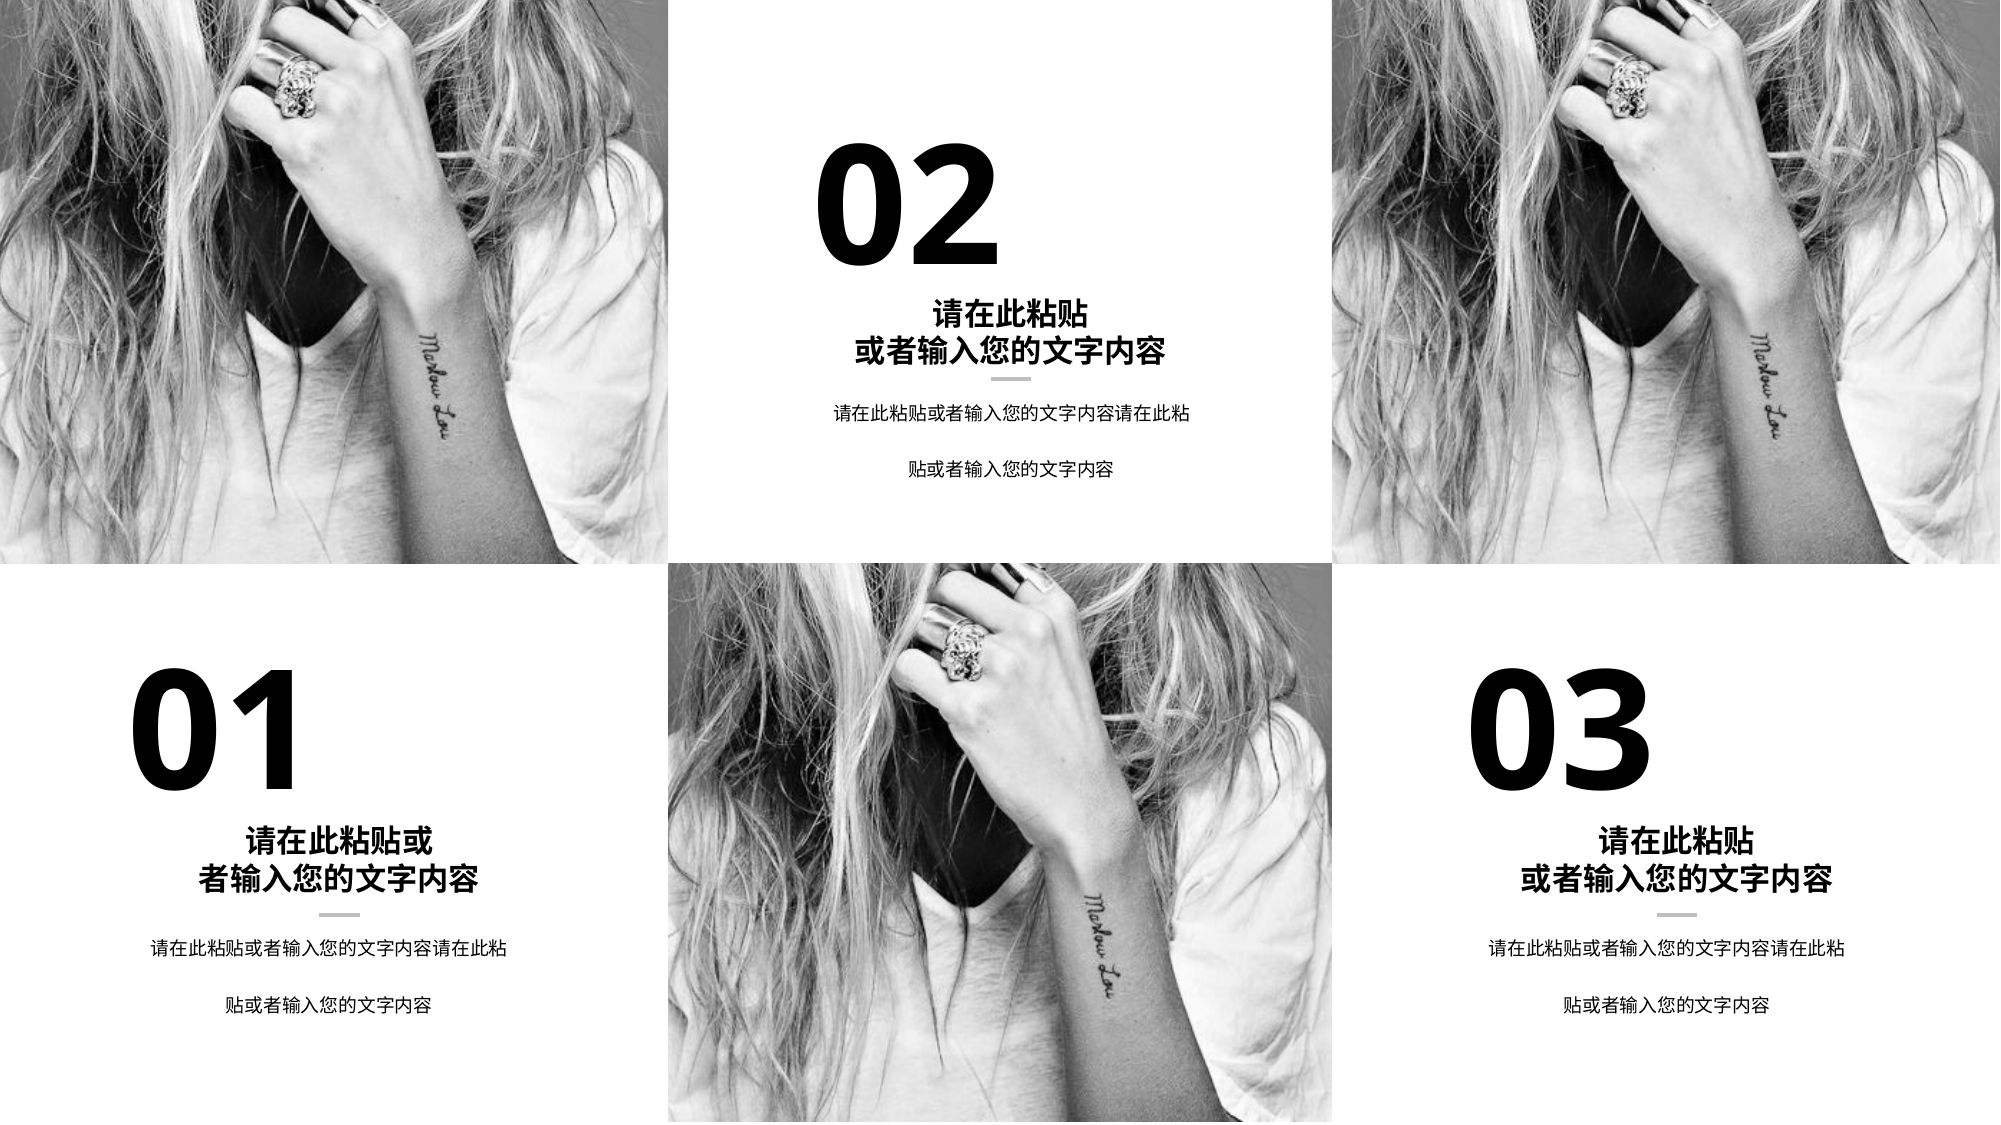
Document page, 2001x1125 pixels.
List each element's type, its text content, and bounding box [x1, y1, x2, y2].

text_box 请在此粘贴或 者输入您的文字内容 [195, 813, 484, 904]
text_box 02 [808, 90, 1008, 306]
text_box 请在此粘贴或者输入您的文字内容请在此粘贴或者输入您的文字内容 [822, 358, 1200, 489]
picture [0, 0, 2000, 1122]
text_box 请在此粘贴或者输入您的文字内容请在此粘贴或者输入您的文字内容 [1478, 894, 1856, 1025]
text_box 请在此粘贴 或者输入您的文字内容 [850, 286, 1172, 377]
text_box 03 [1461, 615, 1661, 831]
text_box 请在此粘贴或者输入您的文字内容请在此粘贴或者输入您的文字内容 [140, 894, 518, 1025]
text_box 01 [124, 615, 323, 831]
text_box 请在此粘贴 或者输入您的文字内容 [1517, 813, 1838, 904]
